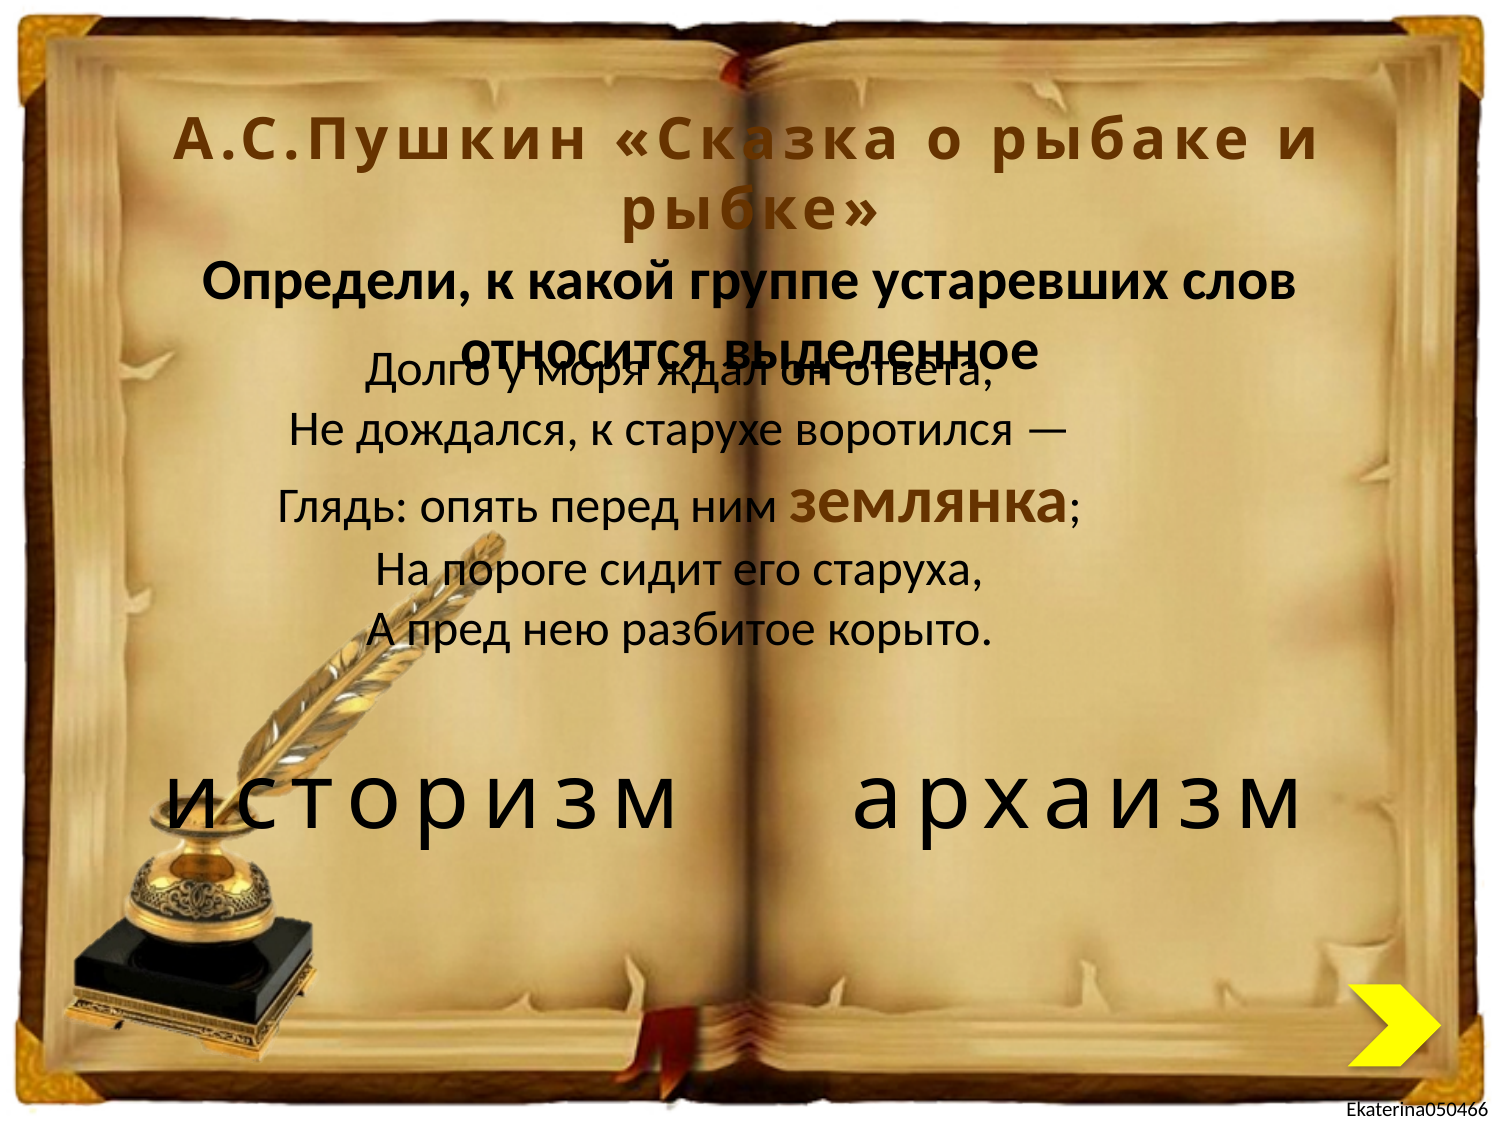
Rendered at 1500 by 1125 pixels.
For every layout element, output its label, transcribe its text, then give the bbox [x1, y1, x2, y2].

text_box Долго у моря ждал он ответа, Не дождался, к старухе воротился — Глядь: опять перед ним землянка; На пороге сидит его старуха, А пред нею разбитое корыто. [222, 389, 1137, 663]
text_box историзм [140, 729, 704, 854]
text_box [1345, 982, 1444, 1069]
picture [0, 0, 1500, 1125]
text_box А.С.Пушкин «Сказка о рыбаке и рыбке» Определи, к какой группе устаревших слов относится выделенное [93, 93, 1407, 389]
text_box архаизм [796, 729, 1360, 854]
